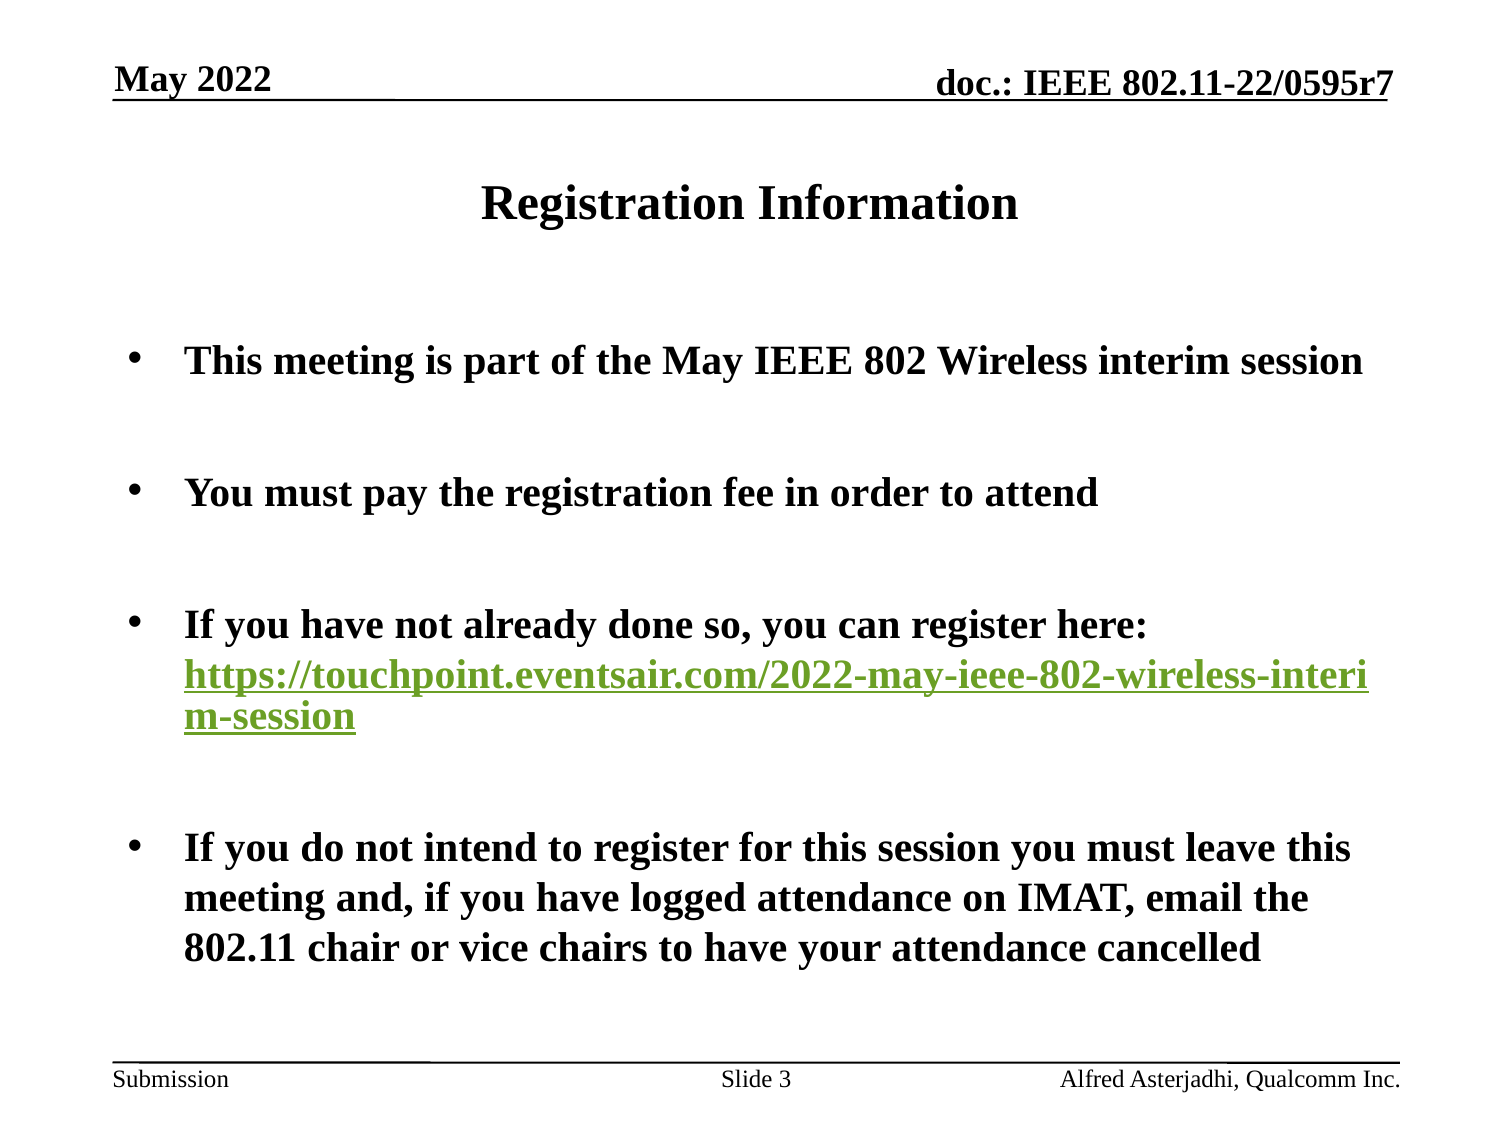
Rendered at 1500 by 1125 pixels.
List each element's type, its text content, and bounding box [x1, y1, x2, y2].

slide_number Slide 3 [712, 1061, 800, 1123]
title Registration Information [112, 112, 1388, 288]
footer Alfred Asterjadhi, Qualcomm Inc. [878, 1061, 1402, 1093]
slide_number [114, 54, 423, 100]
list This meeting is part of the May IEEE 802 Wireless interim session You must pay the registration fee in order to attend If you have not already done so, you can register here: https://touchpoint.eventsair.com/2022-may-ieee-802-wireless-interim-session If you do not intend to register for this session you must leave this meeting and, if you have logged attendance on IMAT, email the 802.11 chair or vice chairs to have your attendance cancelled [112, 324, 1388, 1000]
